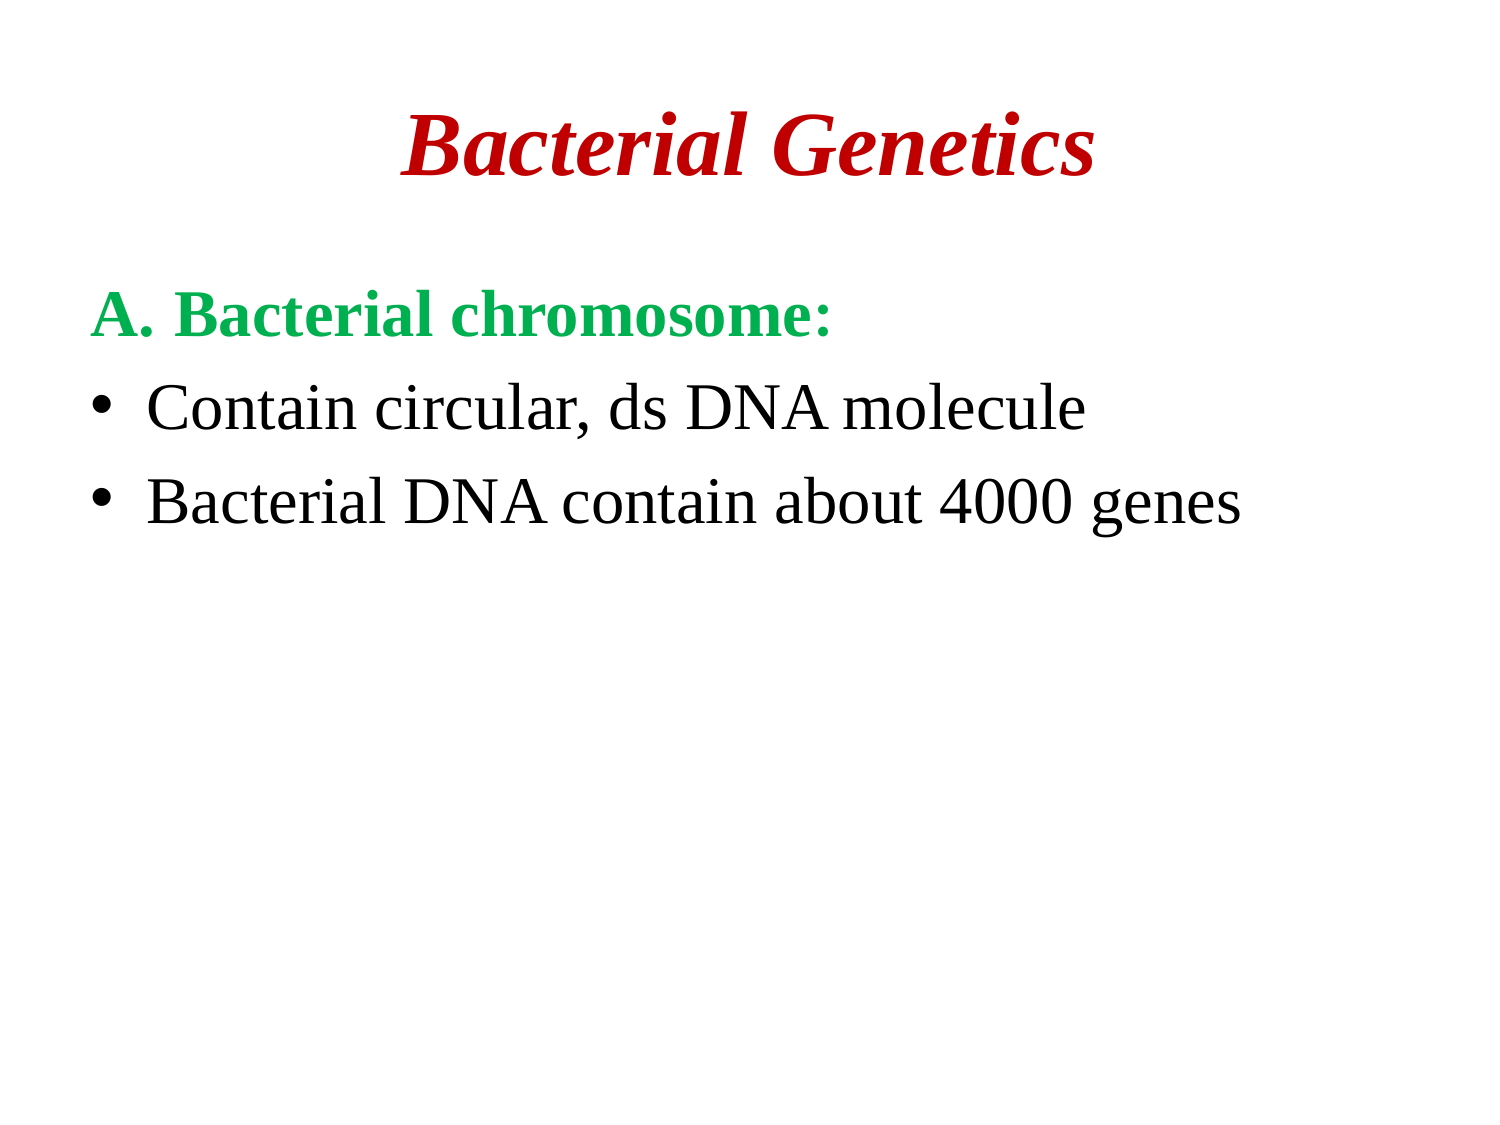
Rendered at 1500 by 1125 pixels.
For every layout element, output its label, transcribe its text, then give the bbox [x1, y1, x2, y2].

list Bacterial chromosome: Contain circular, ds DNA molecule Bacterial DNA contain about 4000 genes [75, 262, 1425, 1005]
title Bacterial Genetics [75, 45, 1425, 233]
